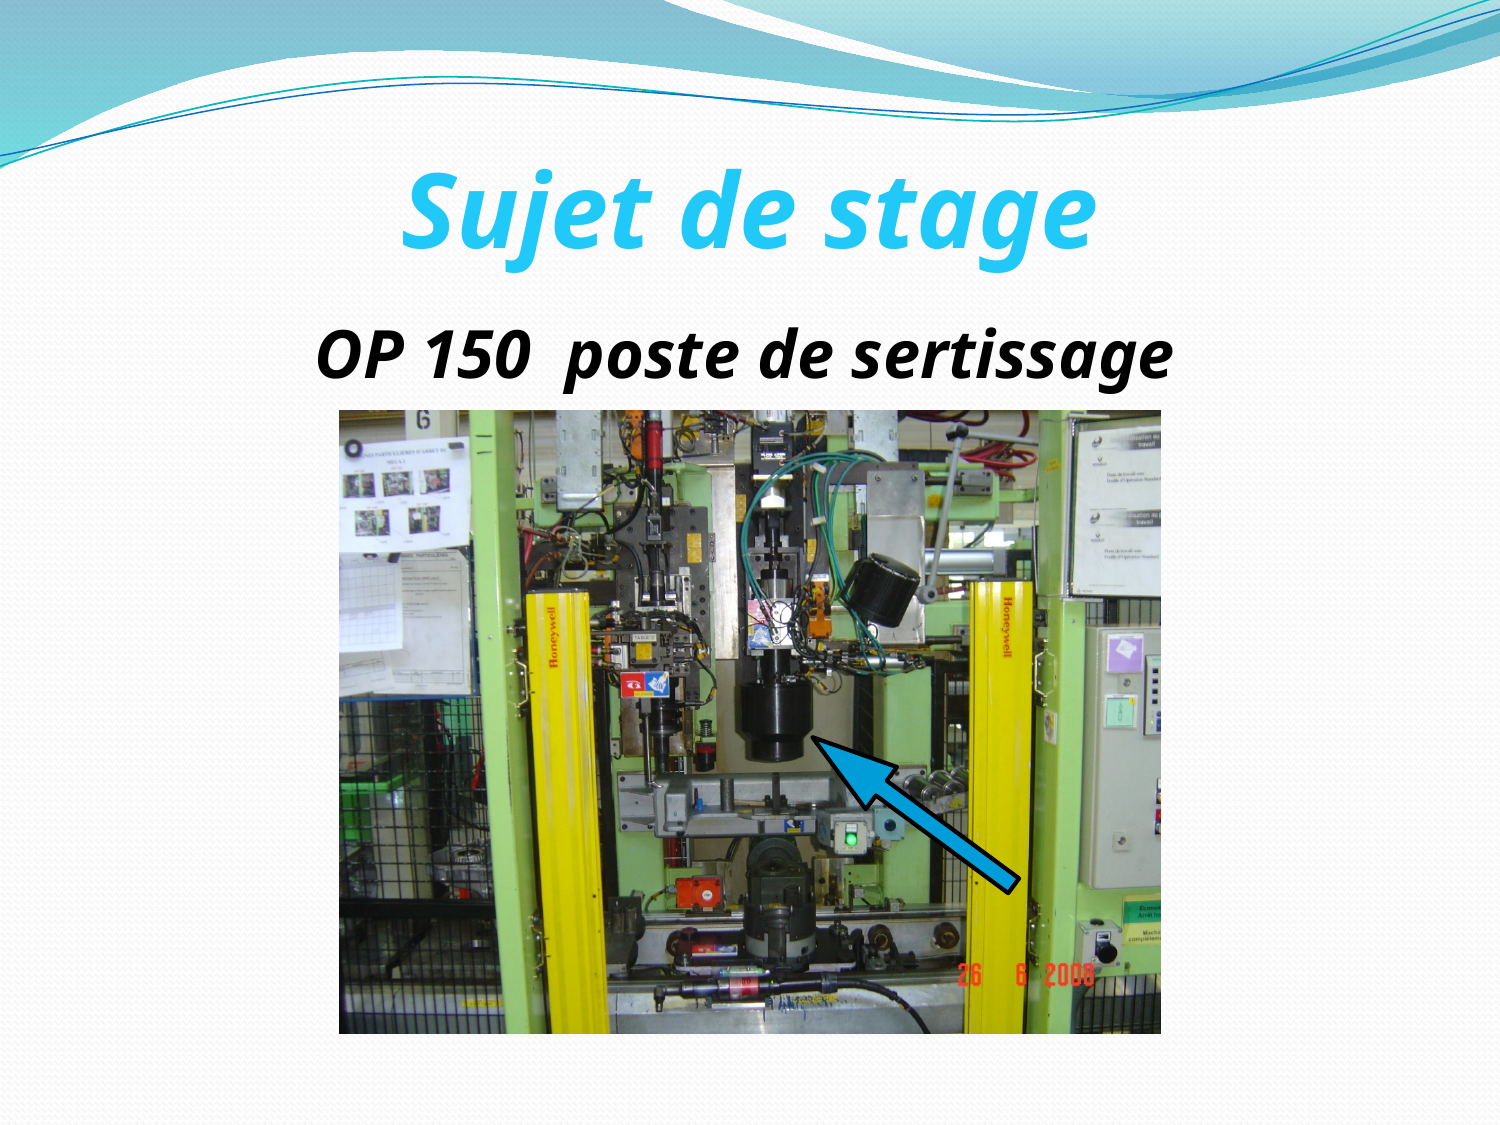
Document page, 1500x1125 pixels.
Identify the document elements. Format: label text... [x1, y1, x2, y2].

text_box OP 150 poste de sertissage [70, 304, 1421, 400]
title Sujet de stage [75, 115, 1425, 270]
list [339, 409, 1161, 1035]
